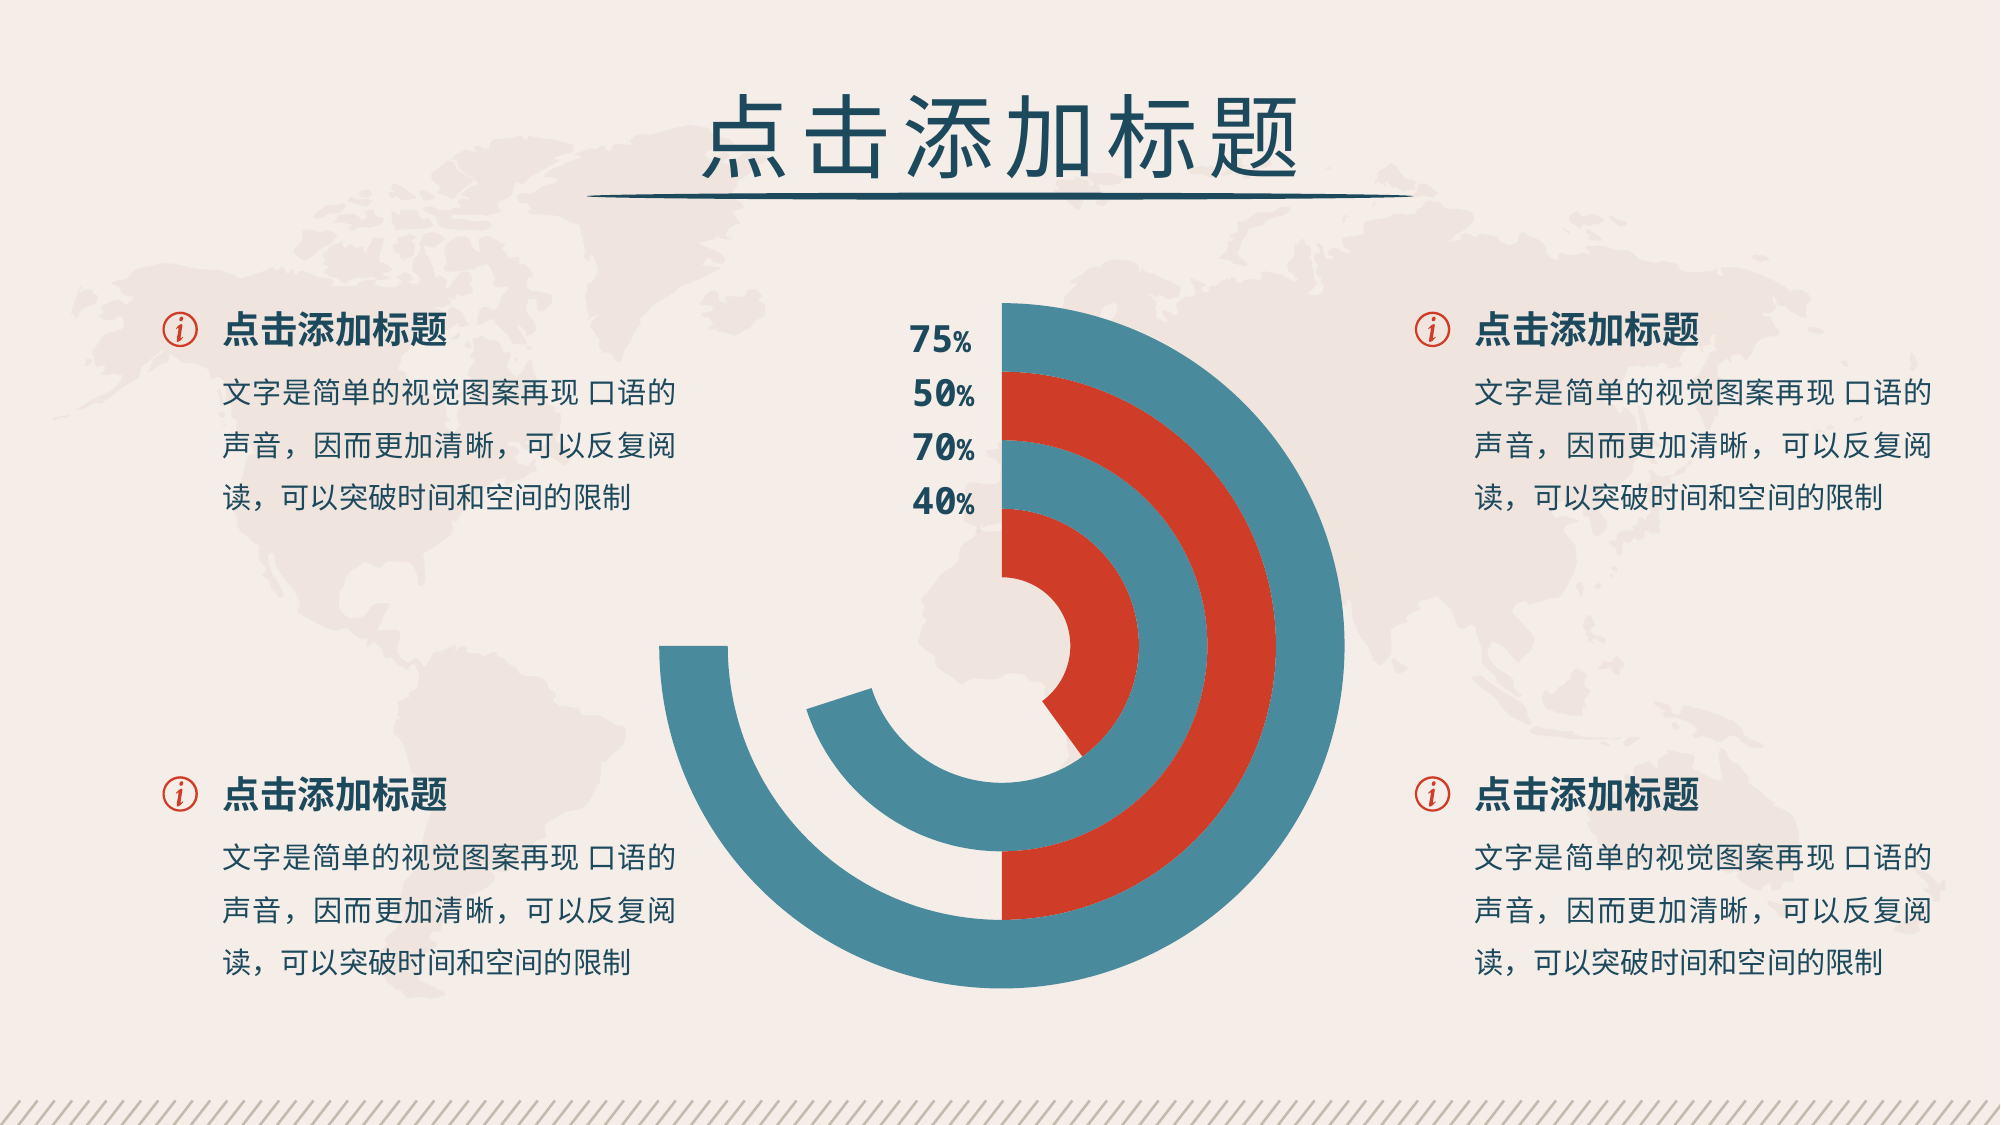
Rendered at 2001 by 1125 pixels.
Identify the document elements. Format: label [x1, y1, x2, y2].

text_box [1414, 763, 1969, 989]
text_box [586, 72, 1414, 200]
text_box [162, 763, 717, 989]
text_box [1414, 298, 1969, 525]
text_box [162, 298, 717, 525]
text_box [601, 288, 1403, 1003]
